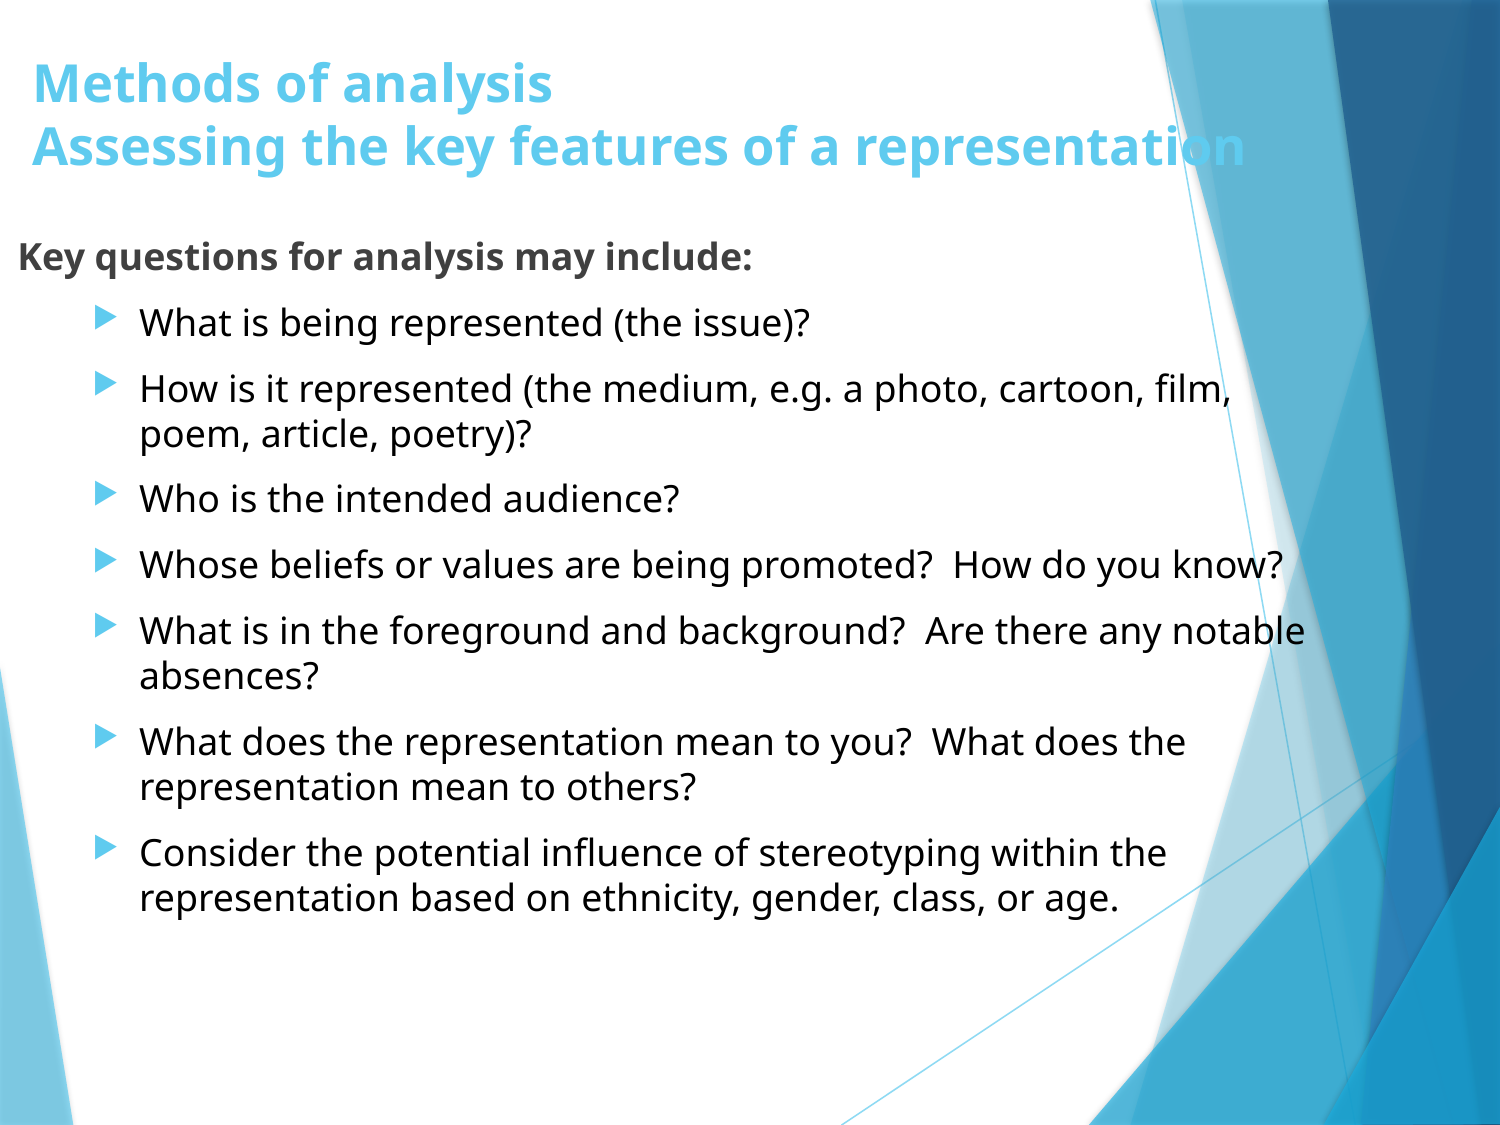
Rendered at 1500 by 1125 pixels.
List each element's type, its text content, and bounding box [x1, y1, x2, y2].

list Key questions for analysis may include: What is being represented (the issue)? How is it represented (the medium, e.g. a photo, cartoon, film, poem, article, poetry)? Who is the intended audience? Whose beliefs or values are being promoted? How do you know? What is in the foreground and background? Are there any notable absences? What does the representation mean to you? What does the representation mean to others? Consider the potential influence of stereotyping within the representation based on ethnicity, gender, class, or age. [2, 225, 1353, 964]
title Methods of analysis Assessing the key features of a representation [17, 42, 1306, 225]
